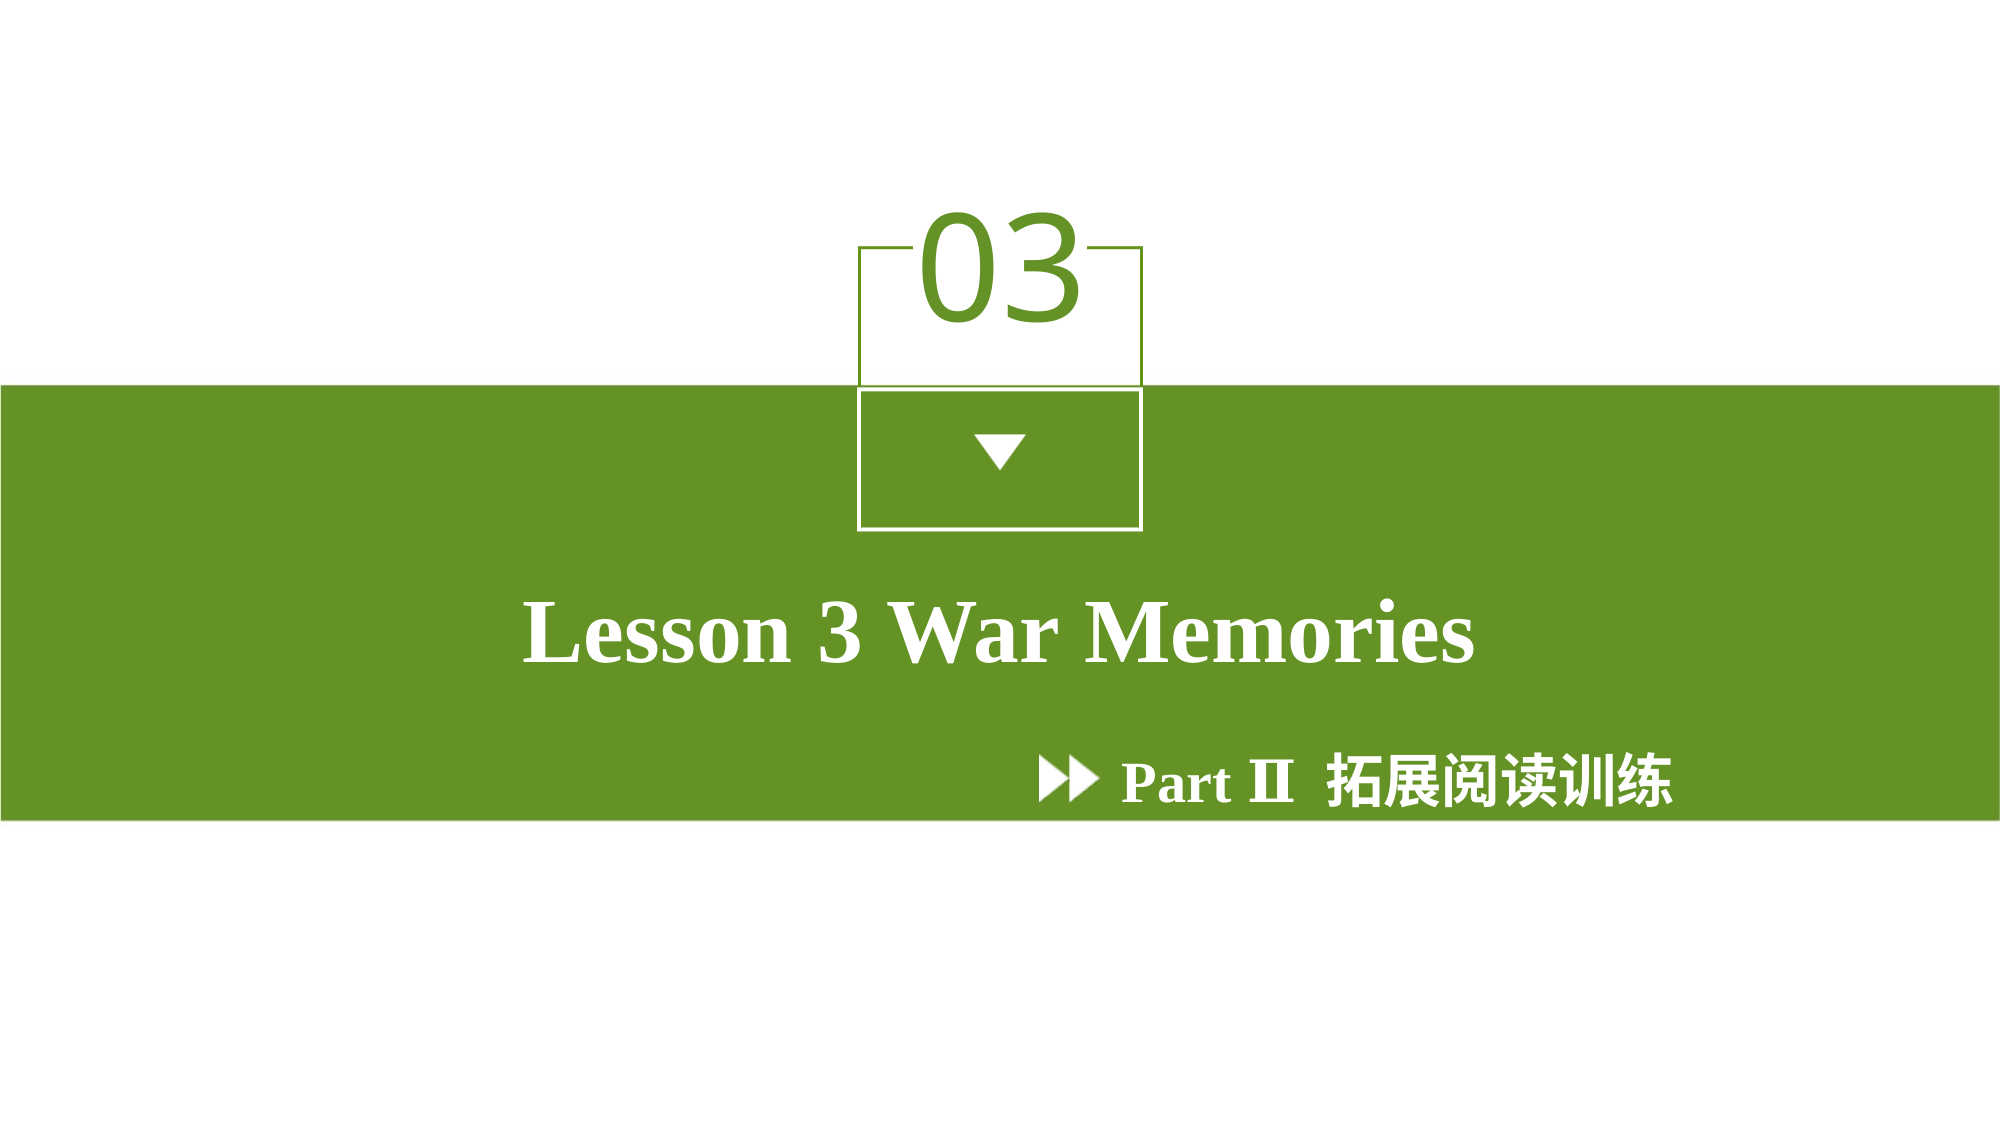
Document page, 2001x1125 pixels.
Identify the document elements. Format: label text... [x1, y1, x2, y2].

text_box Lesson 3 War Memories [0, 518, 2000, 732]
text_box 03 [896, 171, 1106, 353]
text_box Part Ⅱ 拓展阅读训练 [1121, 738, 1997, 821]
picture [0, 0, 2000, 518]
picture [0, 732, 2000, 1125]
